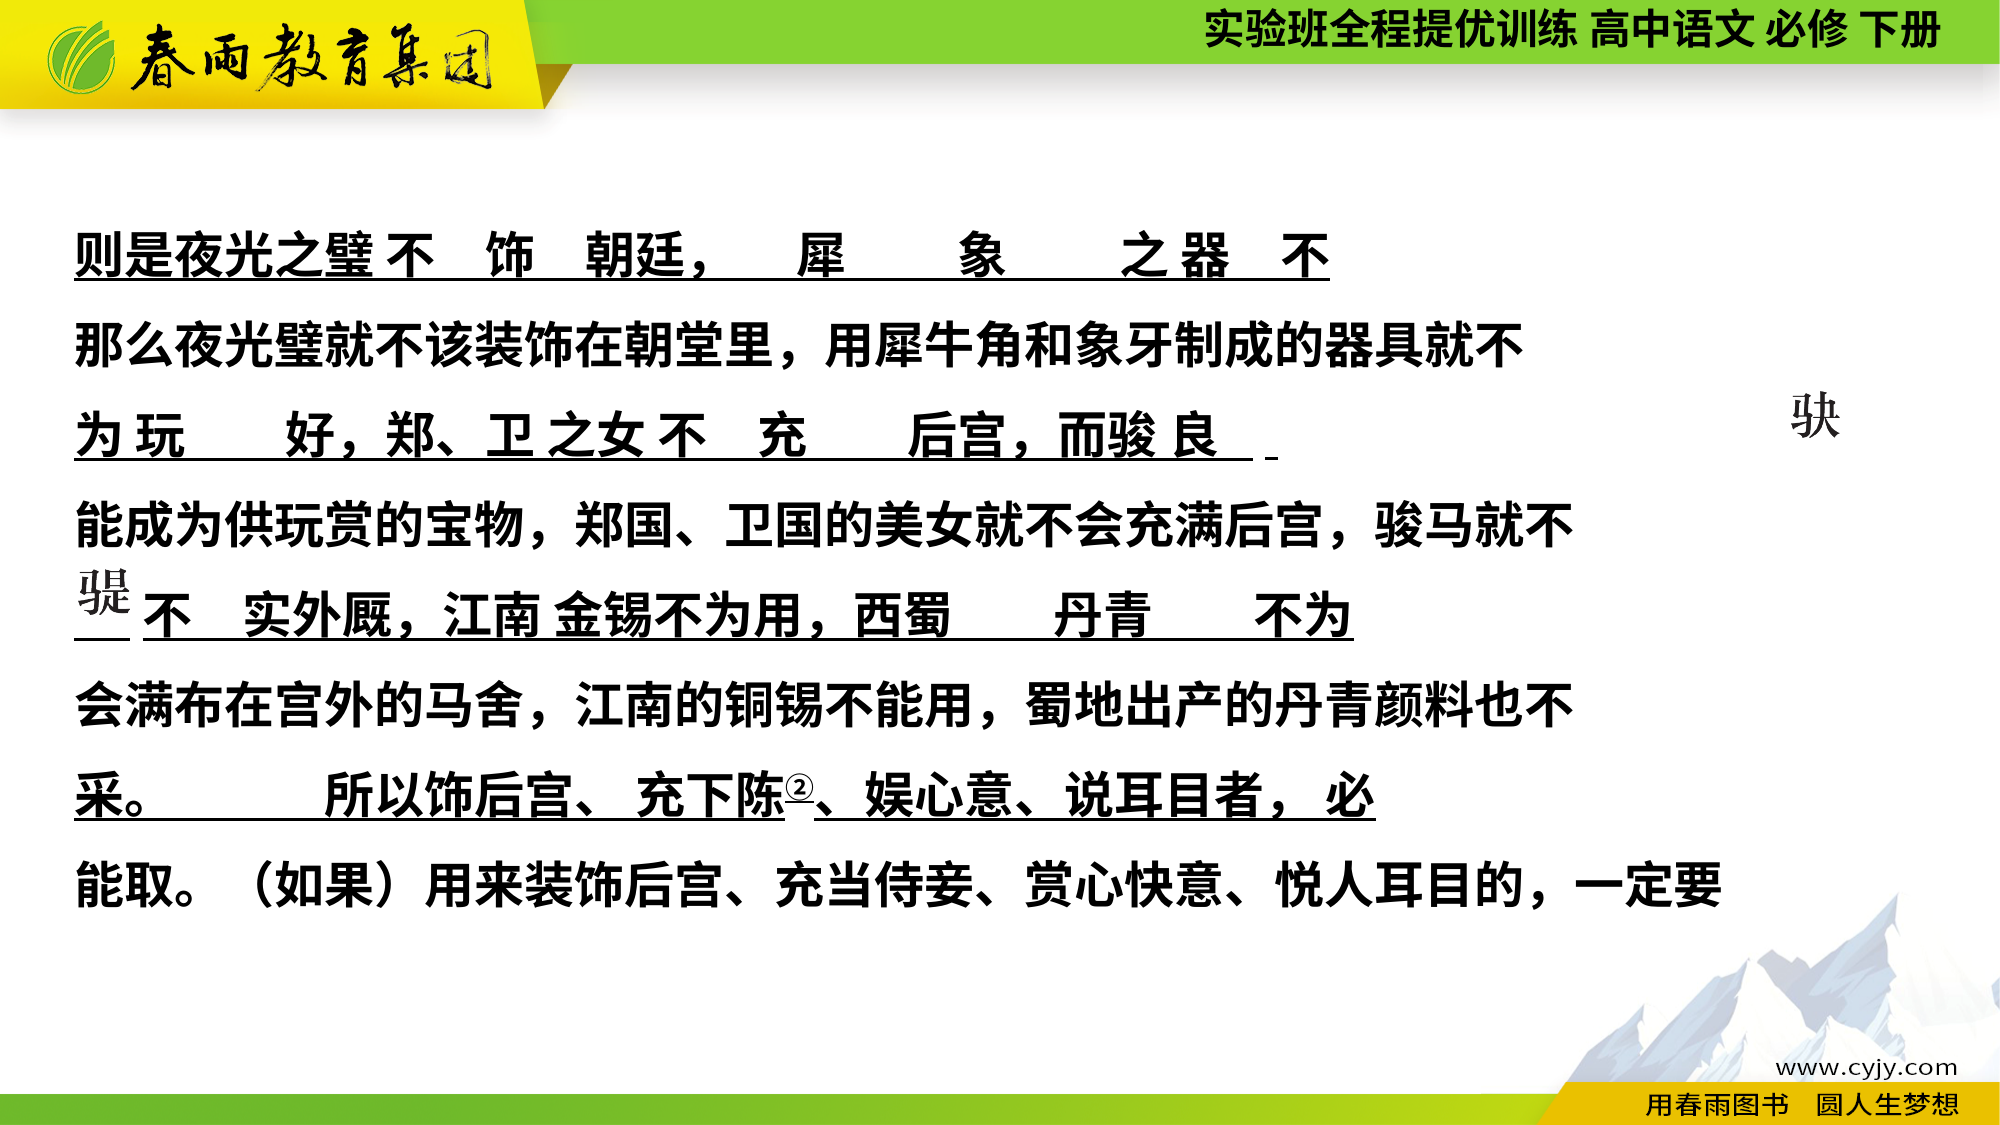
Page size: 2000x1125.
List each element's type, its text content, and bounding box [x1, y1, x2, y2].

list 则是夜光之璧 不 饰 朝廷， 犀 象 之 器 不 那么夜光璧就不该装饰在朝堂里，用犀牛角和象牙制成的器具就不 为 玩 好，郑、卫 之女 不 充 后宫，而骏 良 . 能成为供玩赏的宝物，郑国、卫国的美女就不会充满后宫，骏马就不 不 实外厩，江南 金锡不为用，西蜀 丹青 不为 会满布在宫外的马舍，江南的铜锡不能用，蜀地出产的丹青颜料也不 采。 所以饰后宫、 充下陈②、娱心意、说耳目者， 必 能取。（如果）用来装饰后宫、充当侍妾、赏心快意、悦人耳目的，一定要 [59, 186, 1944, 929]
picture [0, 0, 2000, 1125]
